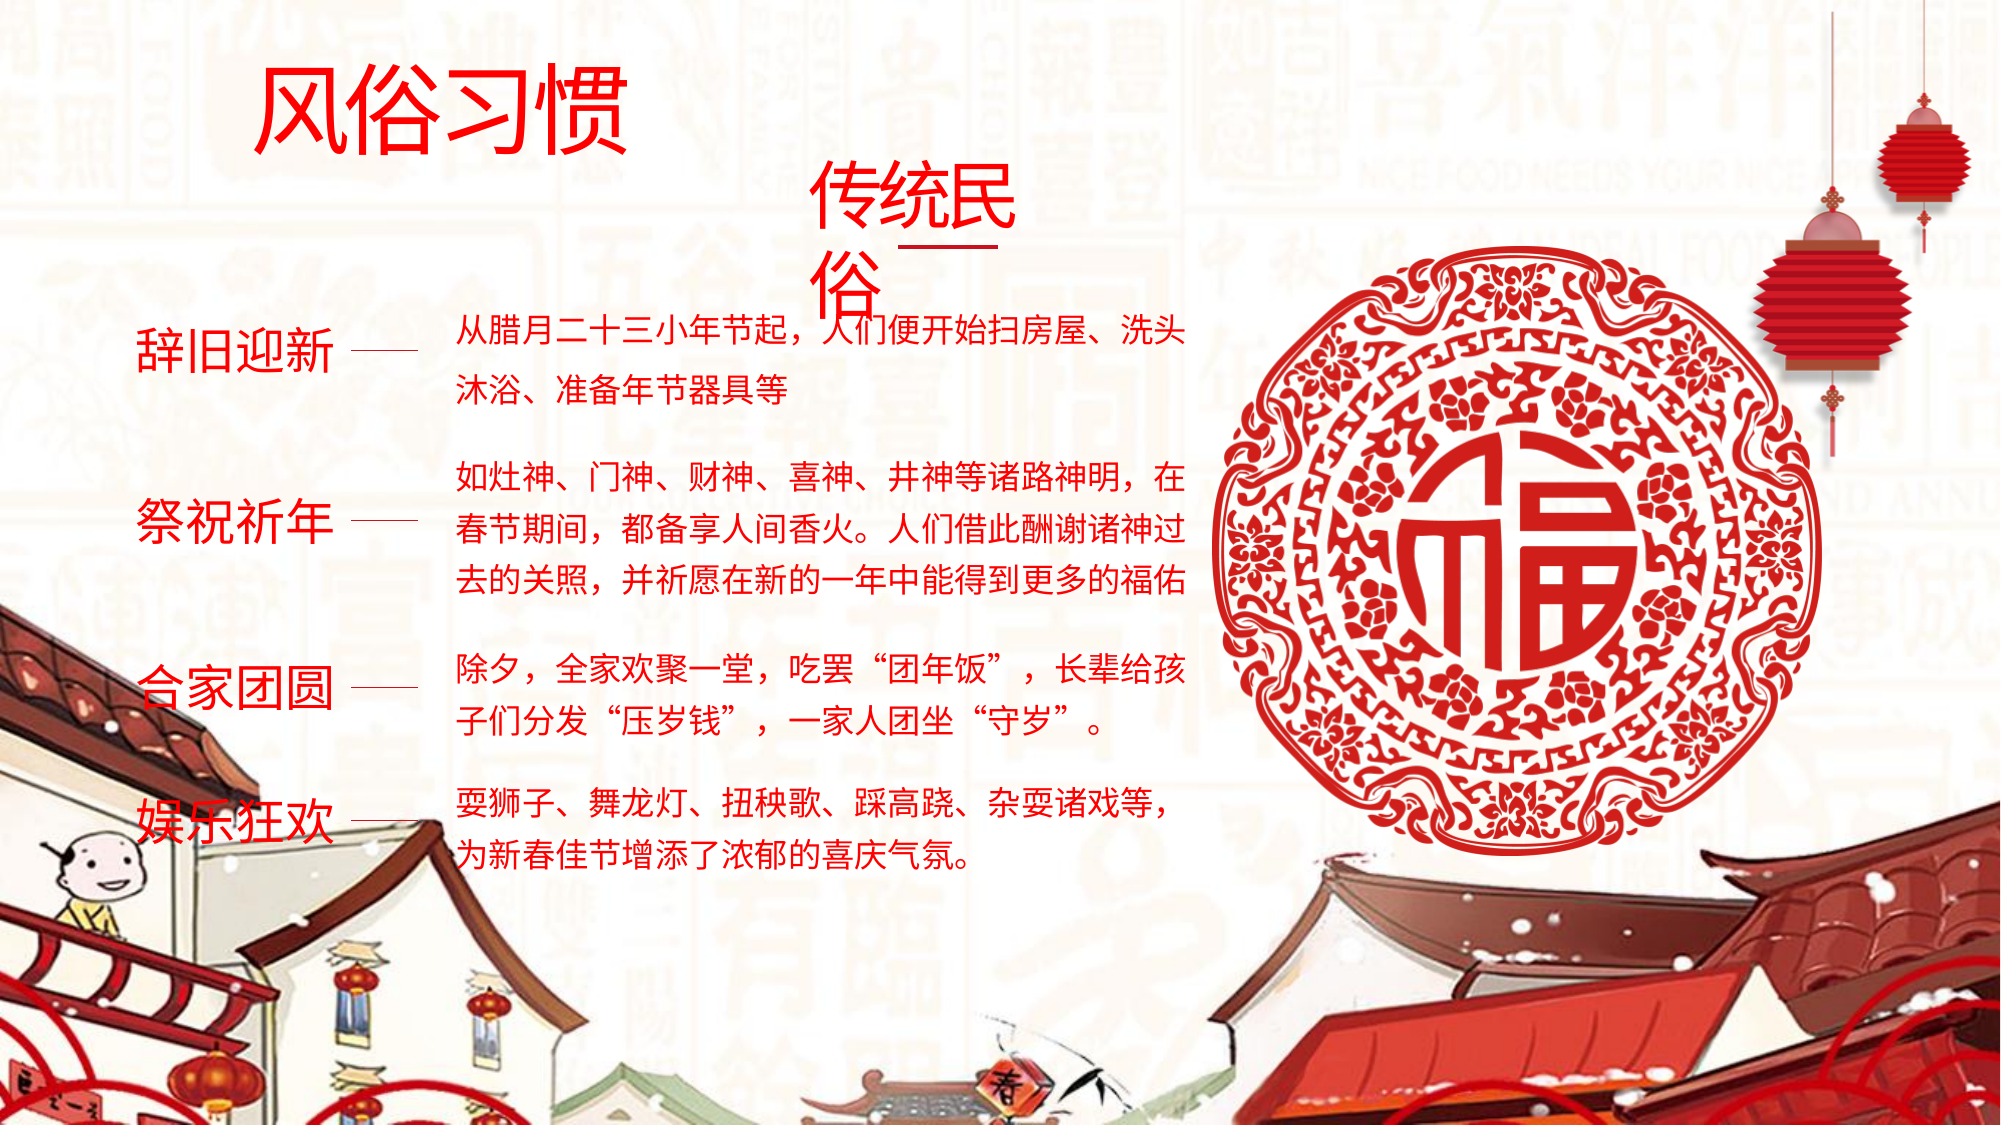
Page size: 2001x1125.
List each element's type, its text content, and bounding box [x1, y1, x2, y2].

text_box 传统民俗 [793, 140, 1102, 281]
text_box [119, 762, 1233, 884]
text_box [119, 629, 1233, 750]
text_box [119, 436, 1233, 606]
text_box 风俗习惯 [235, 39, 647, 175]
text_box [119, 281, 1233, 419]
picture [0, 0, 2001, 1125]
